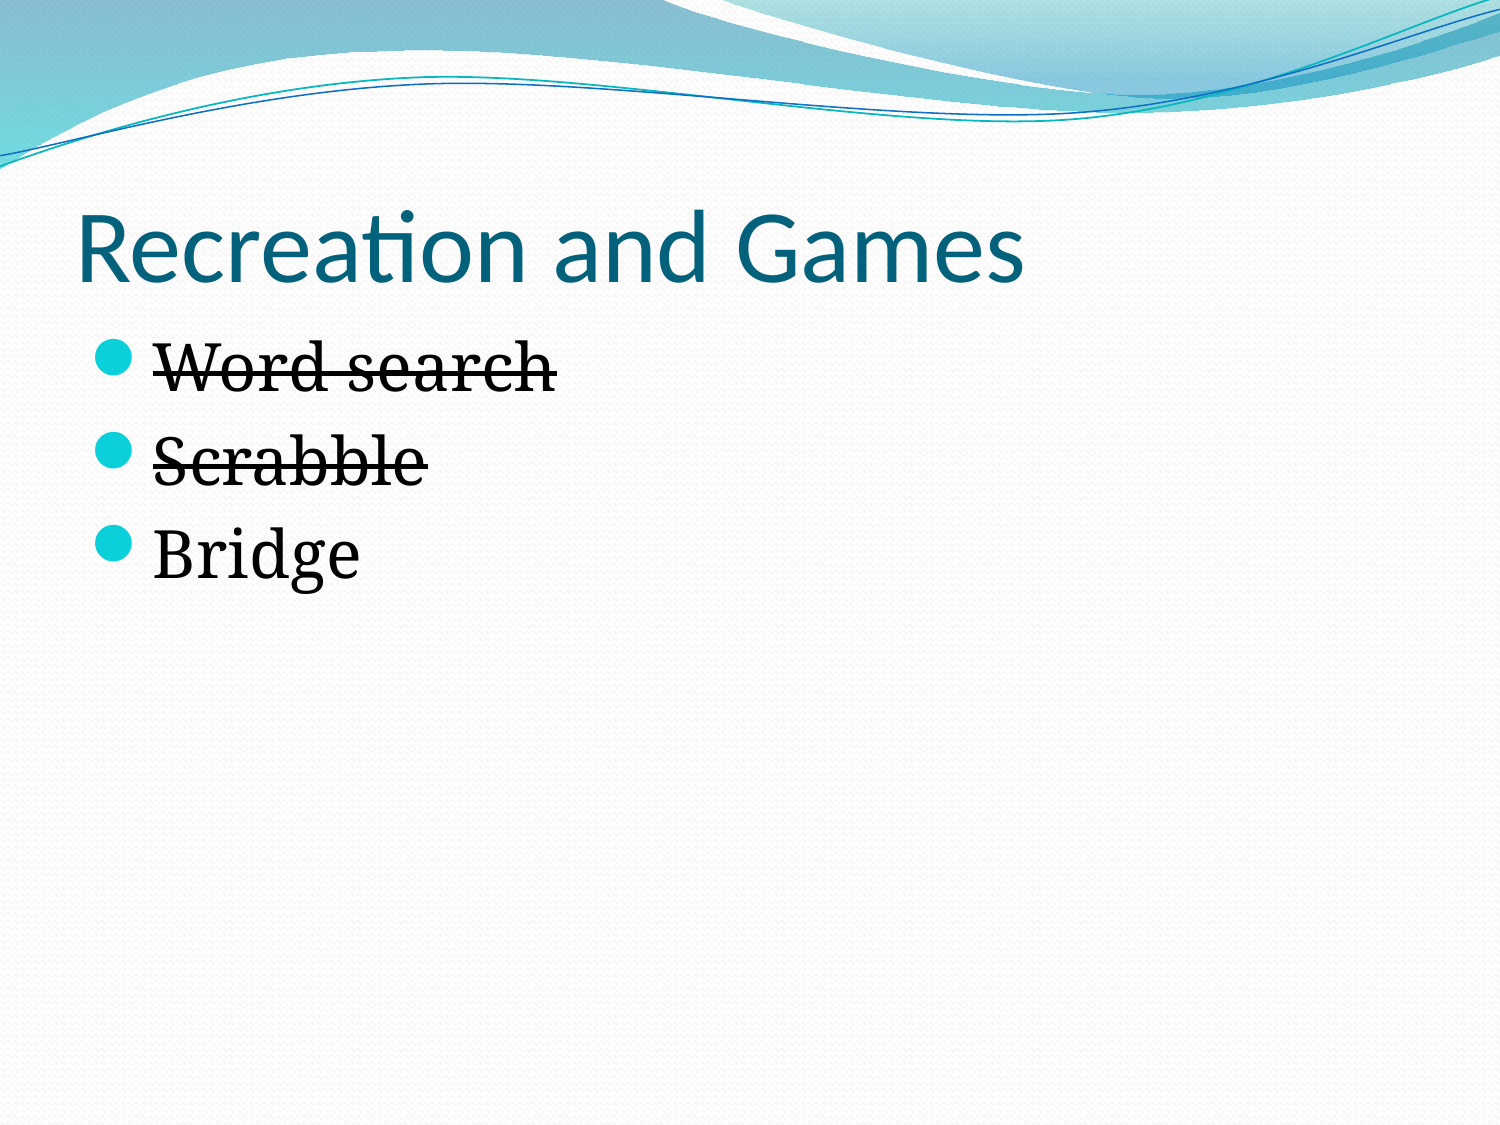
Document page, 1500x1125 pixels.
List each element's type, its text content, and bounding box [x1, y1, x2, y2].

list Word search Scrabble Bridge [75, 317, 1425, 1038]
title Recreation and Games [75, 115, 1425, 303]
